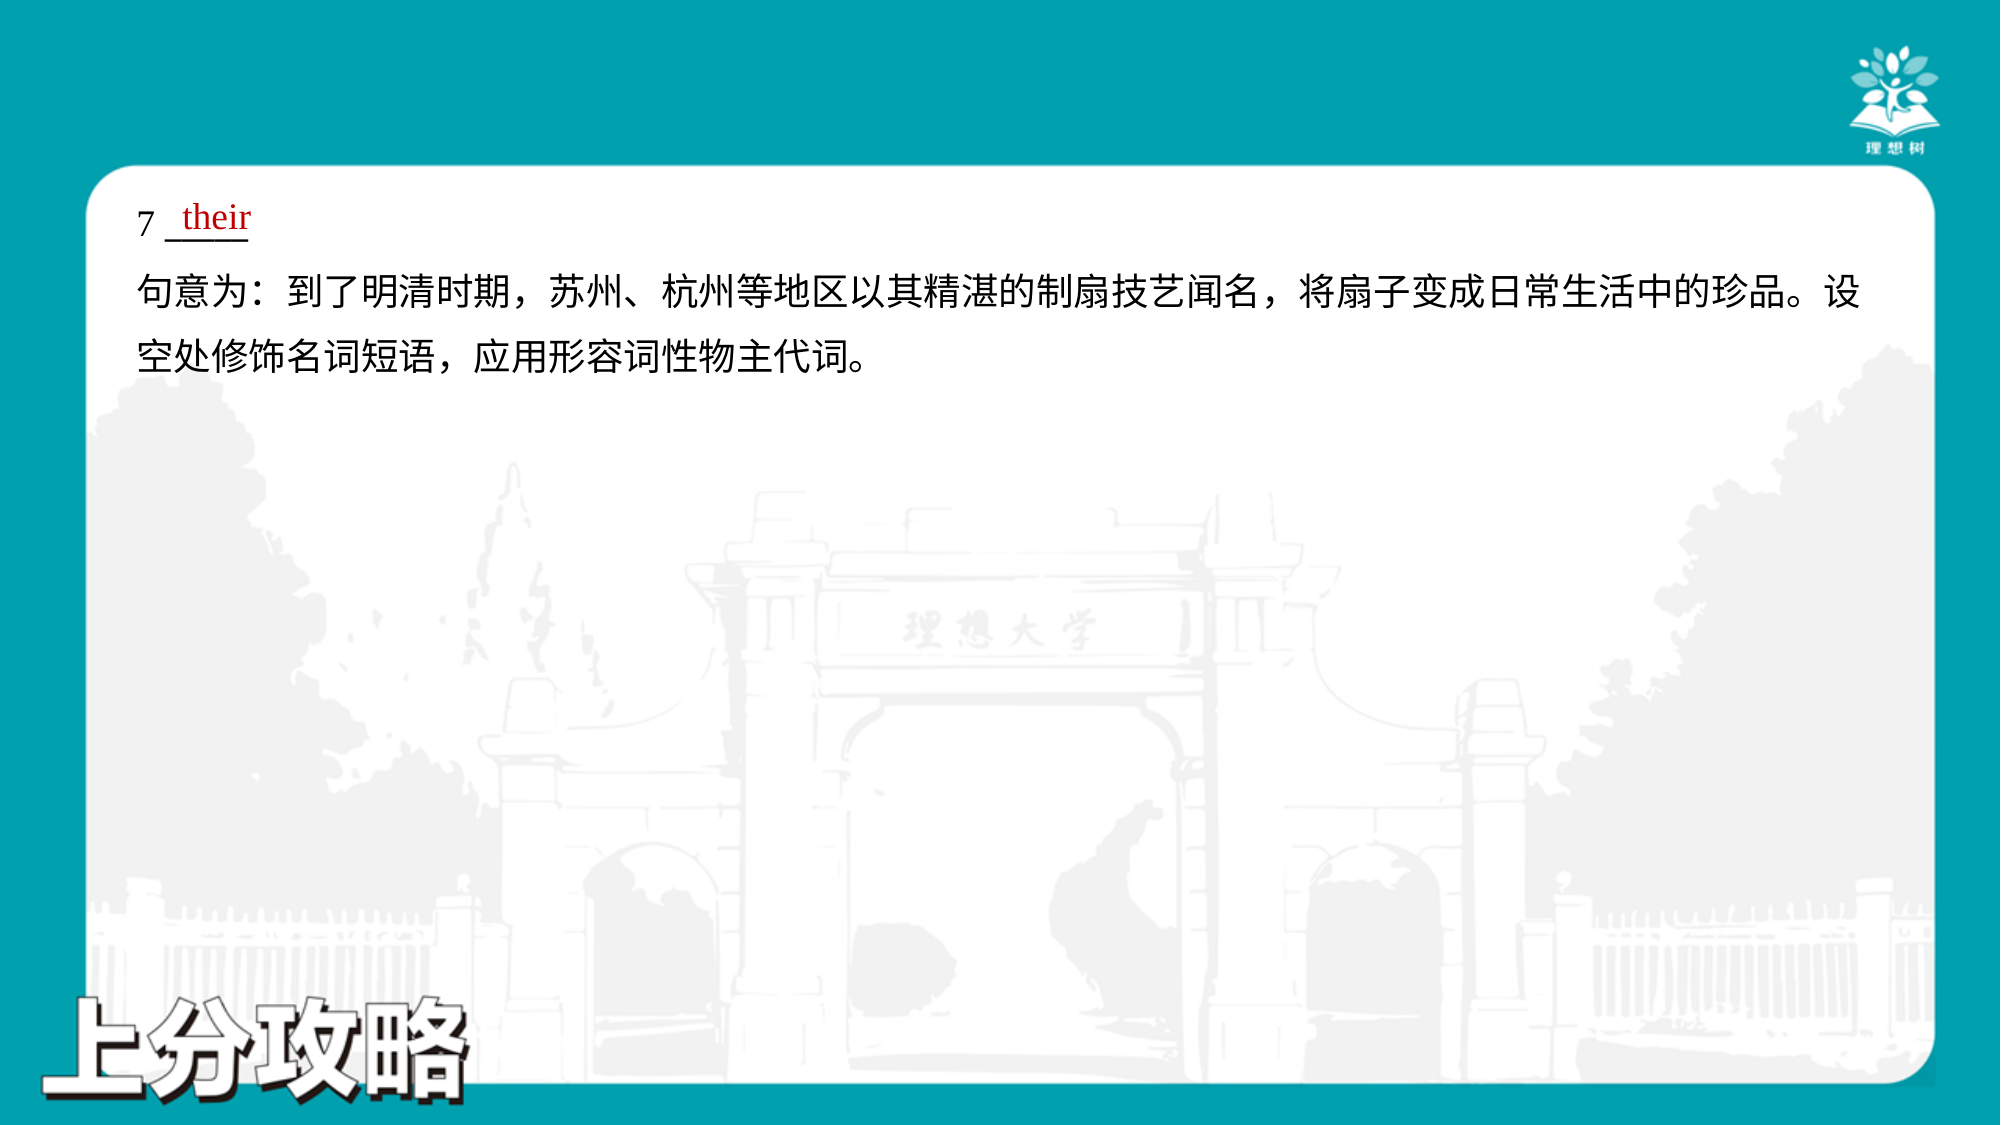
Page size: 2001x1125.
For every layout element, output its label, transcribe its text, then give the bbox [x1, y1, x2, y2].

picture [0, 0, 2000, 1125]
text_box 句意为：到了明清时期，苏州、杭州等地区以其精湛的制扇技艺闻名，将扇子变成日常生活中的珍品。设 空处修饰名词短语，应用形容词性物主代词。 [136, 244, 1865, 372]
text_box 7 _____ [136, 176, 1865, 237]
text_box their [168, 170, 265, 230]
